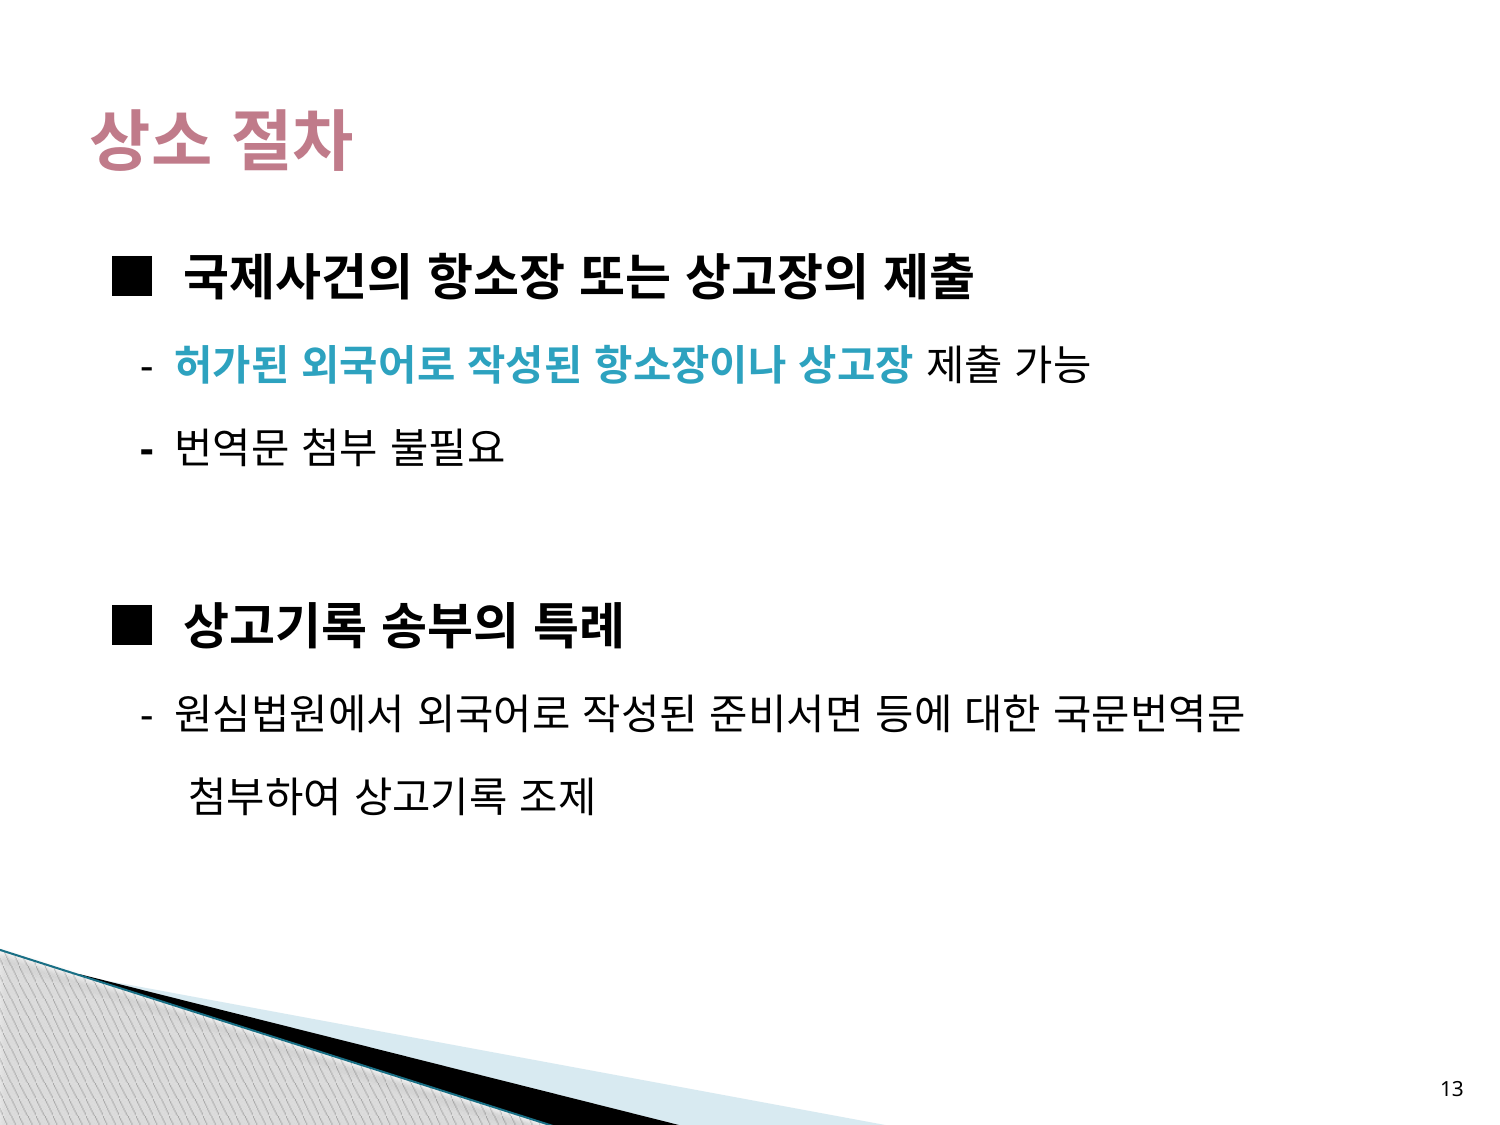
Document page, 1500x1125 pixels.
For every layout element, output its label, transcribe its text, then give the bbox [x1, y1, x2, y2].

slide_number 13 [1418, 1051, 1479, 1112]
list ■ 국제사건의 항소장 또는 상고장의 제출 - 허가된 외국어로 작성된 항소장이나 상고장 제출 가능 - 번역문 첨부 불필요 ■ 상고기록 송부의 특례 - 원심법원에서 외국어로 작성된 준비서면 등에 대한 국문번역문 첨부하여 상고기록 조제 [75, 233, 1425, 1047]
title 상소 절차 [75, 45, 1425, 233]
